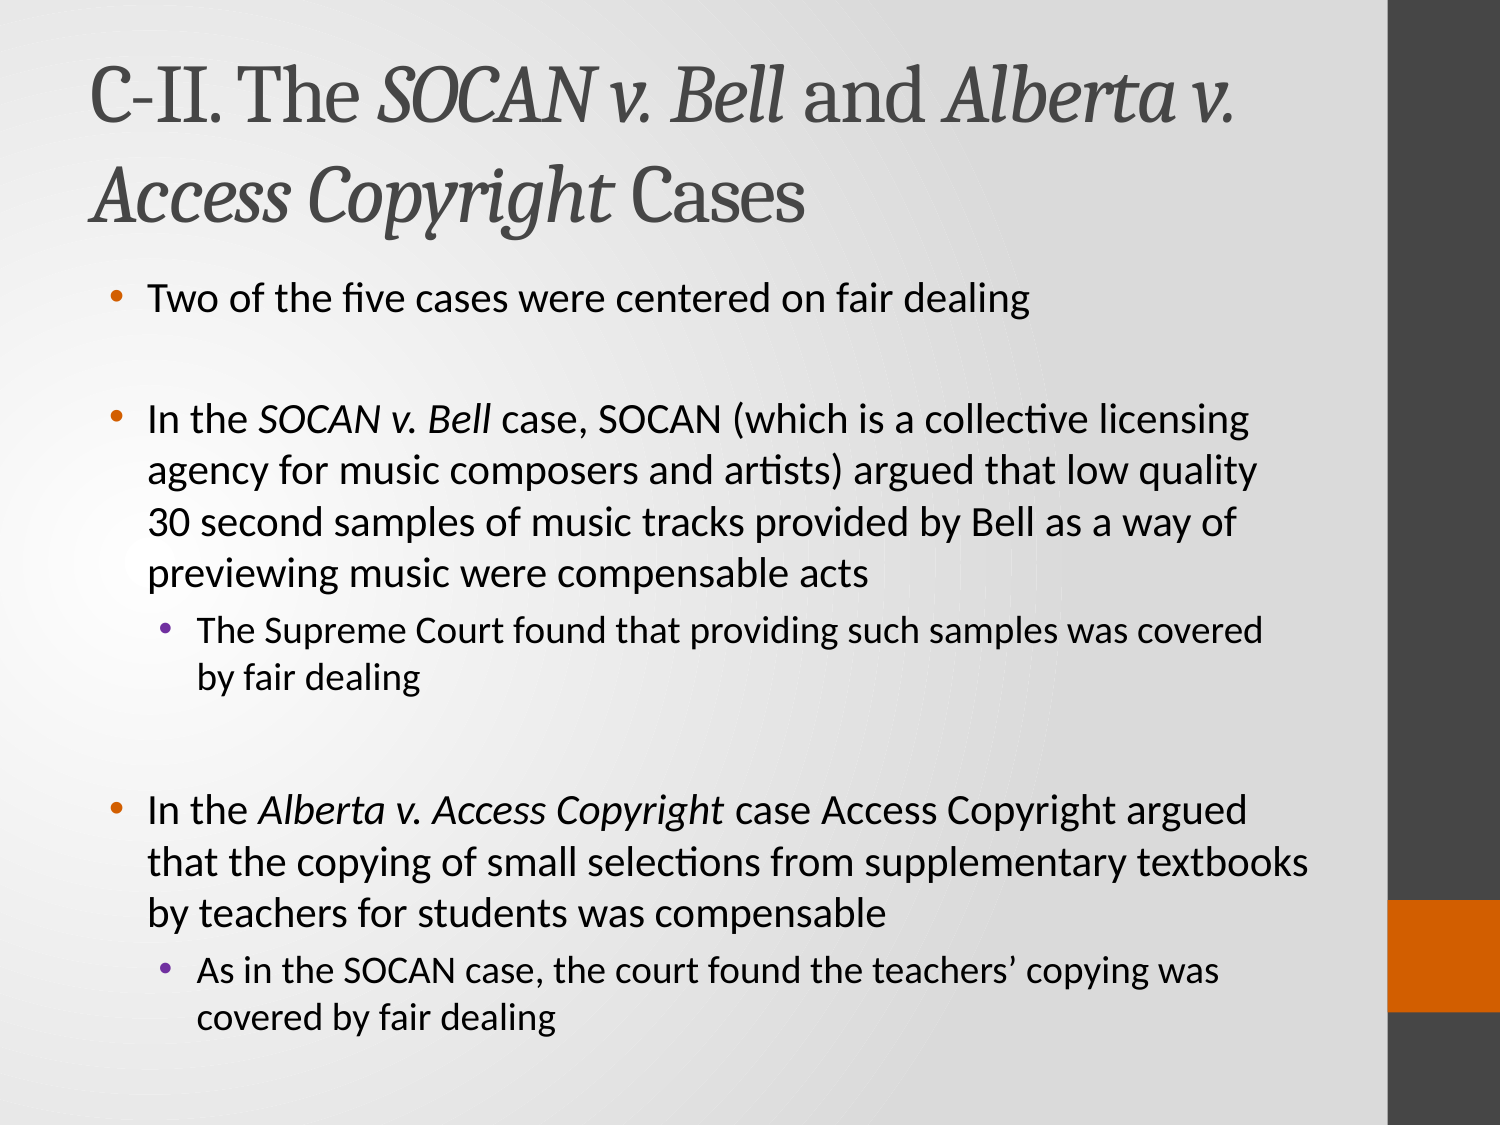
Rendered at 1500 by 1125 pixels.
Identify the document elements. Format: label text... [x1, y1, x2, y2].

list Two of the five cases were centered on fair dealing In the SOCAN v. Bell case, SOCAN (which is a collective licensing agency for music composers and artists) argued that low quality 30 second samples of music tracks provided by Bell as a way of previewing music were compensable acts The Supreme Court found that providing such samples was covered by fair dealing In the Alberta v. Access Copyright case Access Copyright argued that the copying of small selections from supplementary textbooks by teachers for students was compensable As in the SOCAN case, the court found the teachers’ copying was covered by fair dealing [75, 262, 1325, 1050]
title C-II. The SOCAN v. Bell and Alberta v. Access Copyright Cases [75, 45, 1325, 233]
